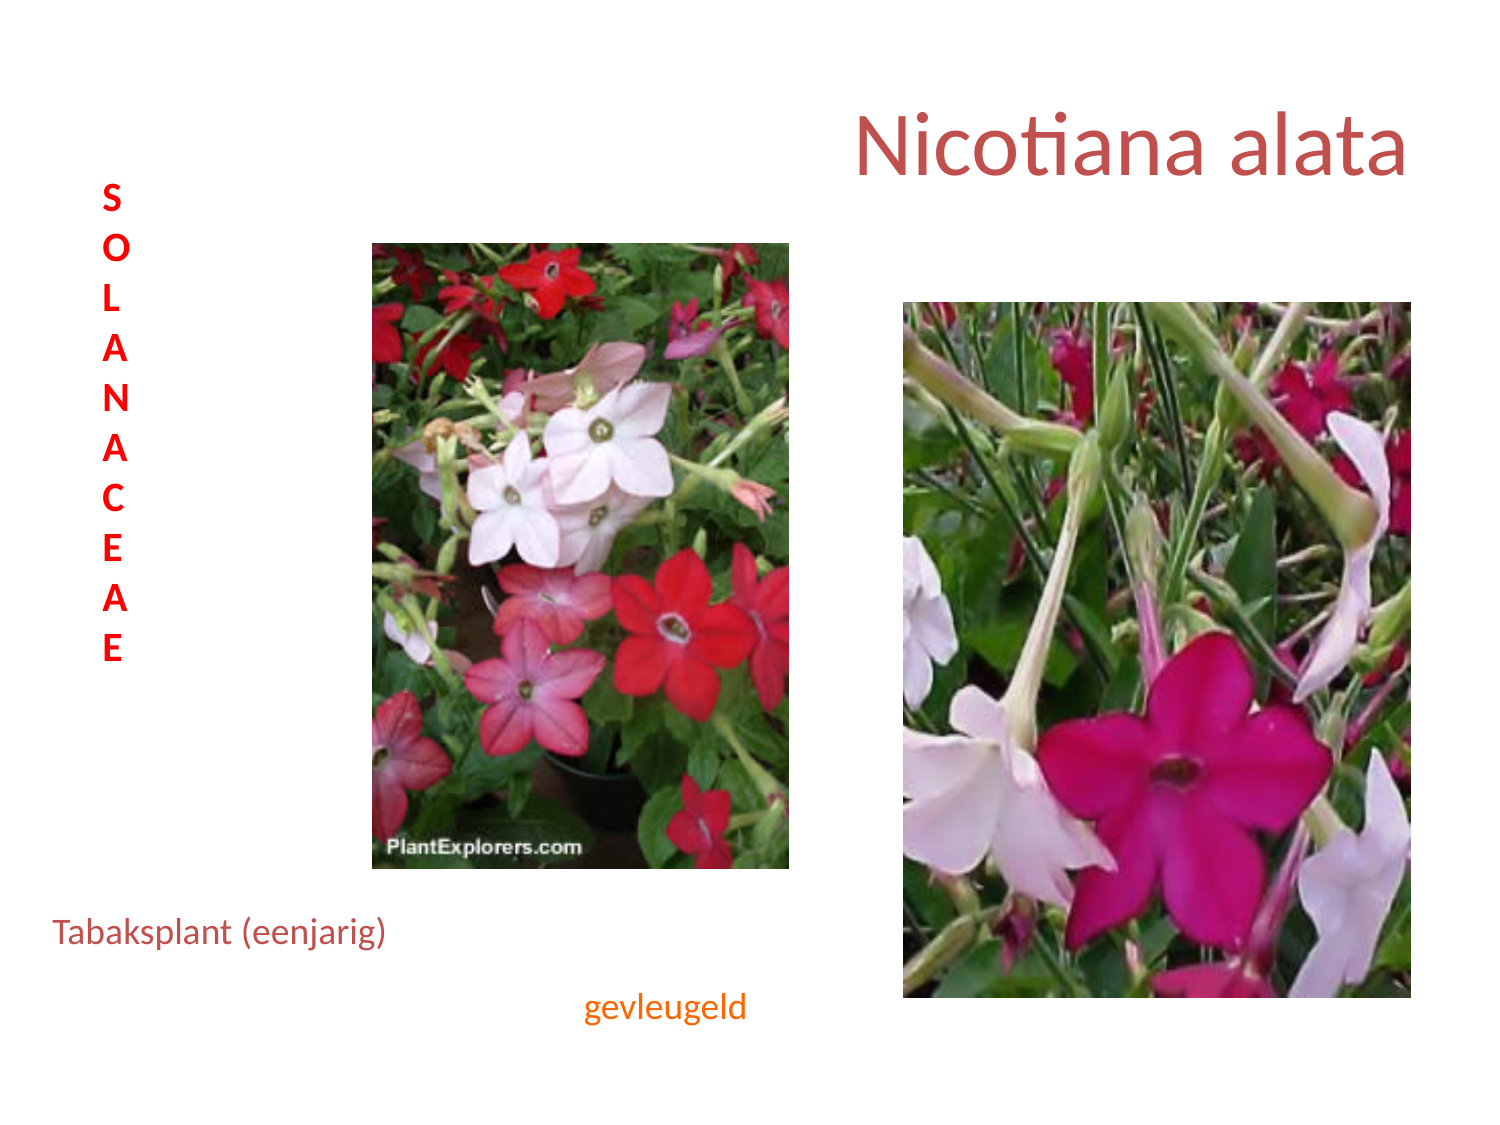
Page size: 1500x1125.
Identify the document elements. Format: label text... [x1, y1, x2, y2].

title Nicotiana alata [75, 45, 1425, 233]
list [371, 243, 789, 869]
text_box Tabaksplant (eenjarig) [37, 899, 898, 960]
picture [903, 302, 1411, 998]
text_box gevleugeld [50, 974, 763, 1035]
text_box SOLANACEAE [87, 162, 150, 678]
